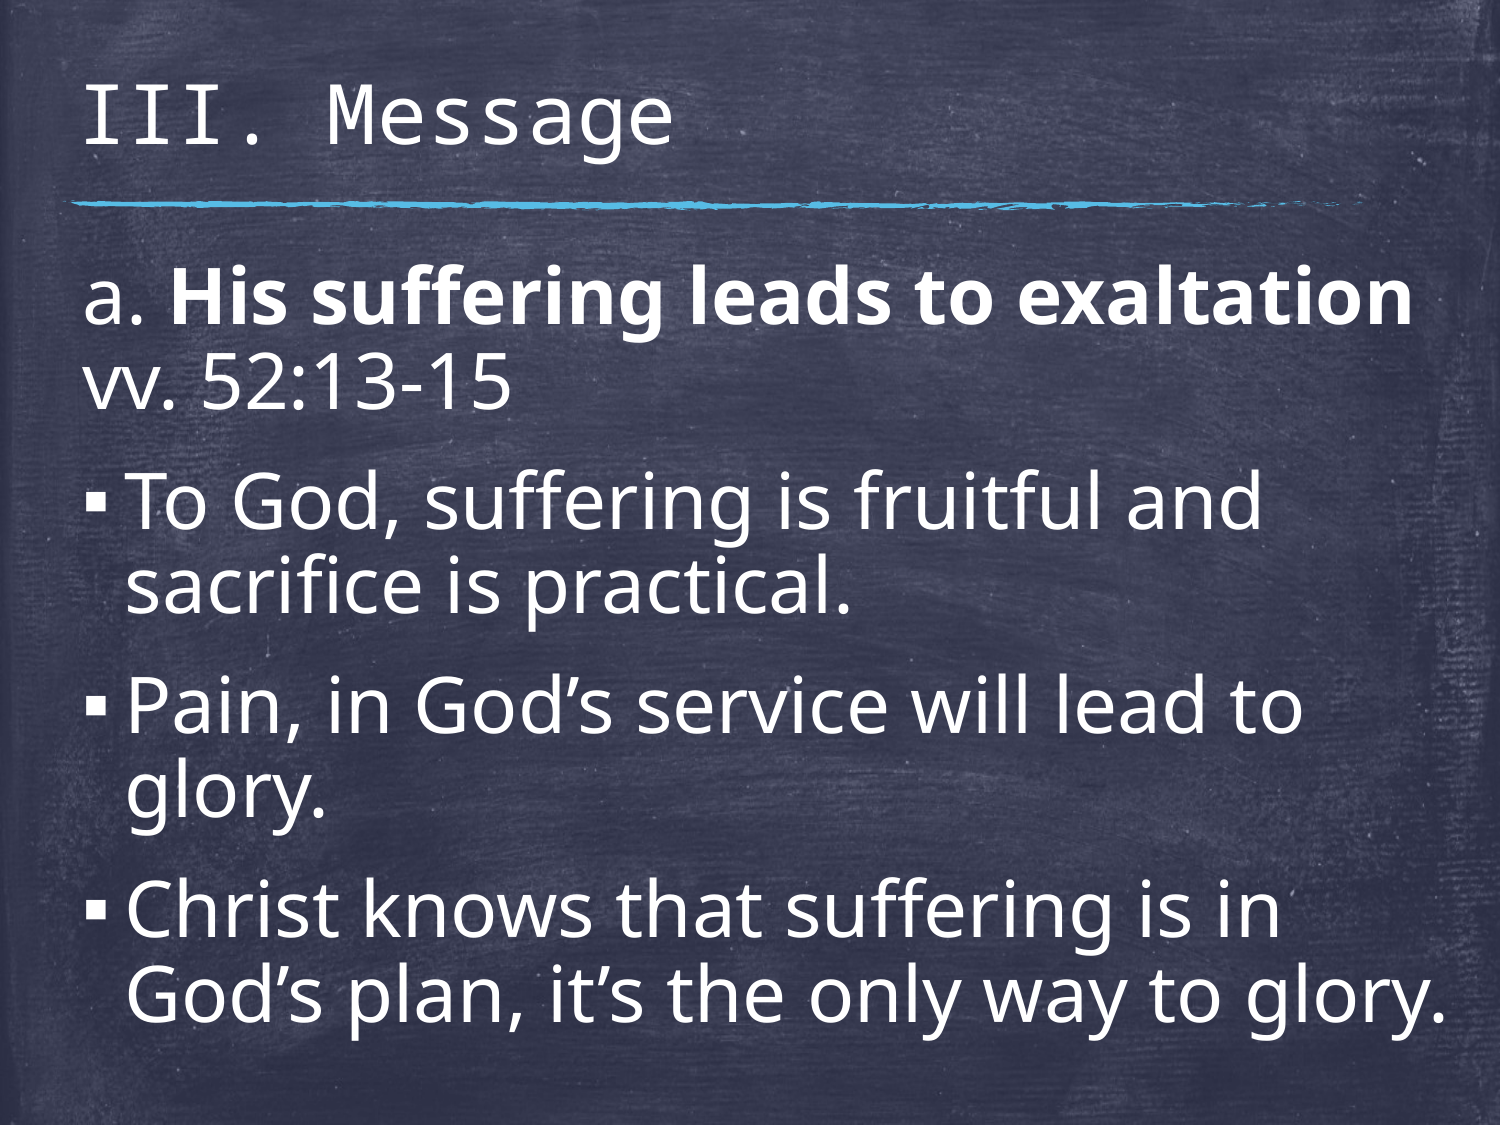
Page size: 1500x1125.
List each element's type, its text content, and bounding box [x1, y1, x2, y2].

title III. Message [62, 0, 1298, 171]
list a. His suffering leads to exaltation vv. 52:13-15 To God, suffering is fruitful and sacrifice is practical. Pain, in God’s service will lead to glory. Christ knows that suffering is in God’s plan, it’s the only way to glory. [67, 249, 1468, 1125]
